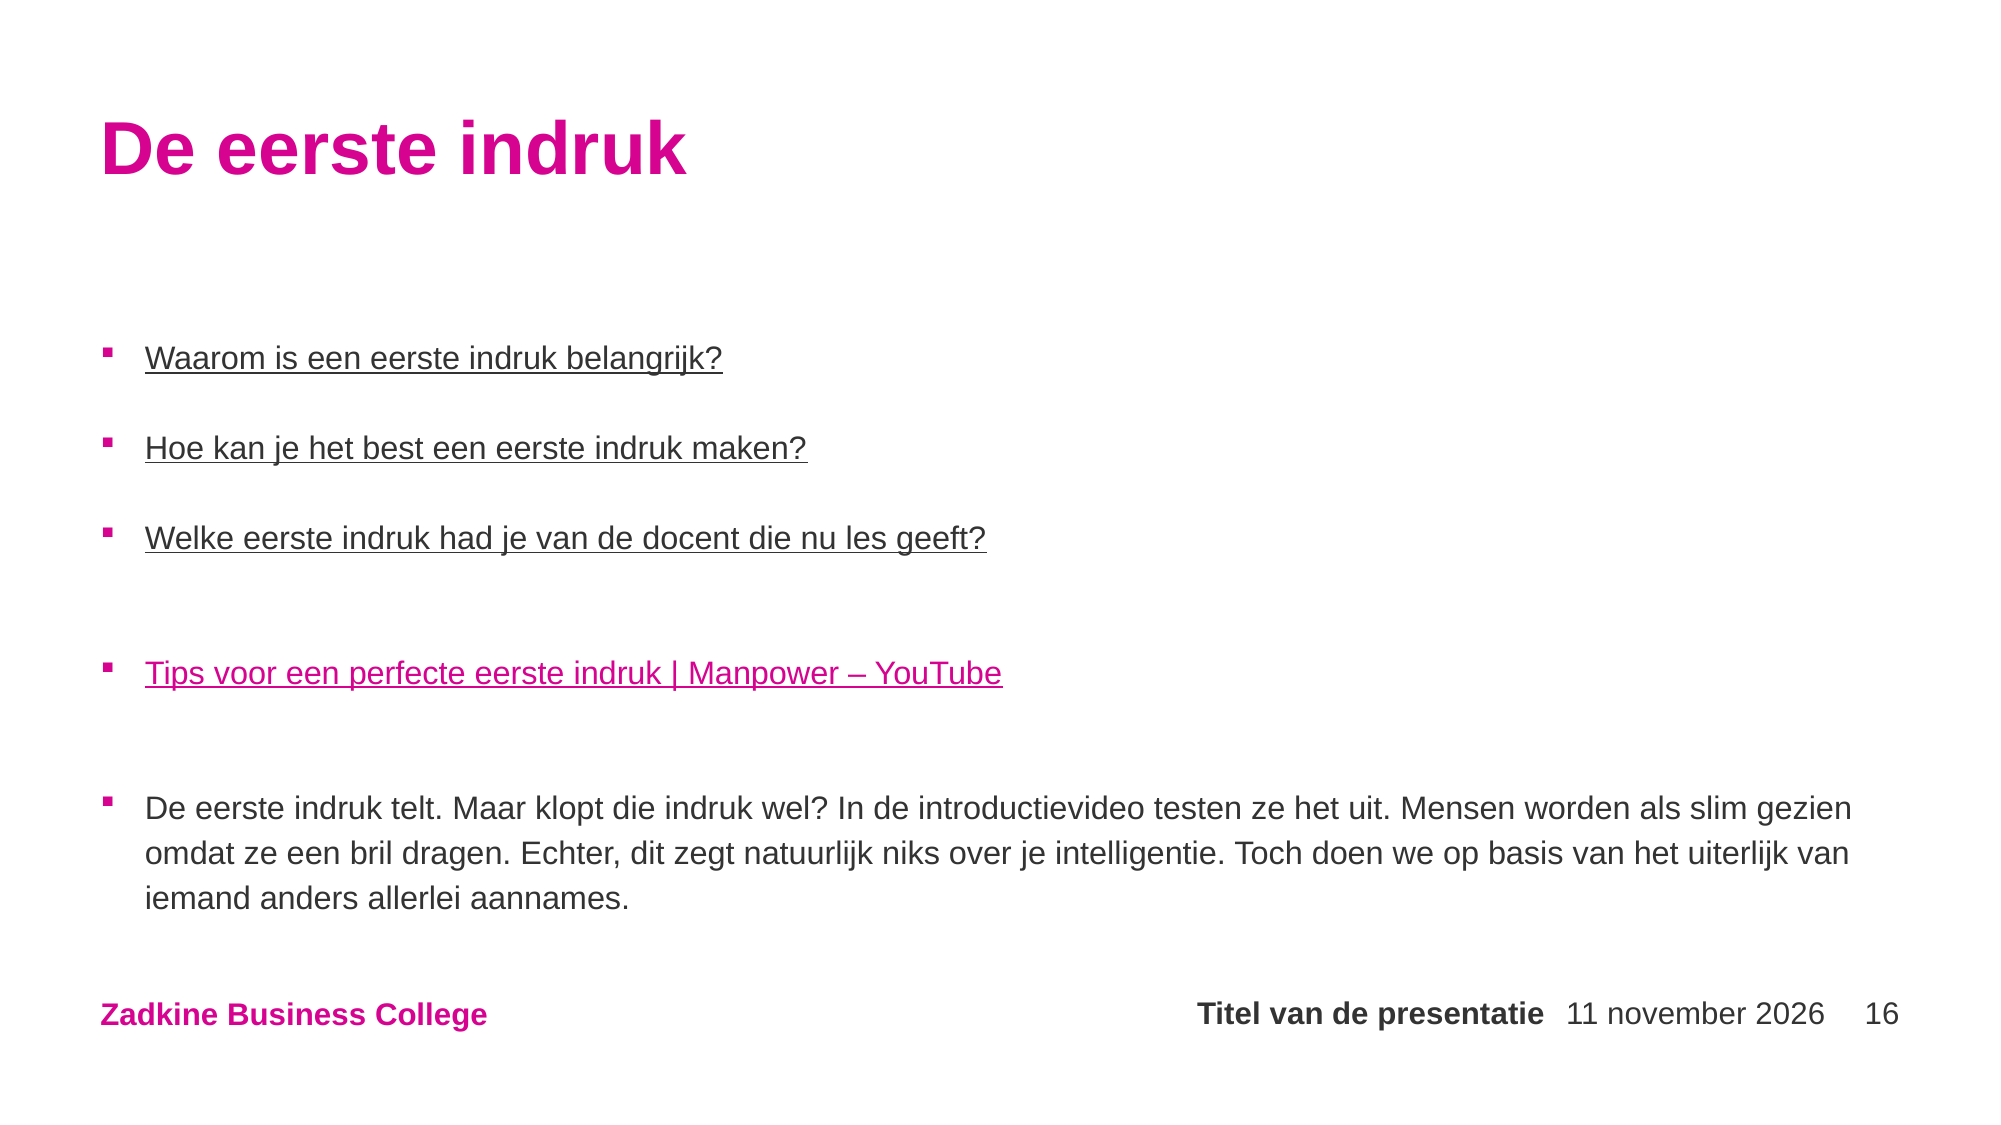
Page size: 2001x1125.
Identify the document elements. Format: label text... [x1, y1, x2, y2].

slide_number 16 [1825, 993, 1900, 1033]
list Waarom is een eerste indruk belangrijk? Hoe kan je het best een eerste indruk maken? Welke eerste indruk had je van de docent die nu les geeft? Tips voor een perfecte eerste indruk | Manpower – YouTube De eerste indruk telt. Maar klopt die indruk wel? In de introductievideo testen ze het uit. Mensen worden als slim gezien omdat ze een bril dragen. Echter, dit zegt natuurlijk niks over je intelligentie. Toch doen we op basis van het uiterlijk van iemand anders allerlei aannames. [100, 331, 1900, 917]
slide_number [1546, 993, 1825, 1033]
title De eerste indruk [100, 100, 1900, 190]
footer Titel van de presentatie [870, 993, 1546, 1033]
